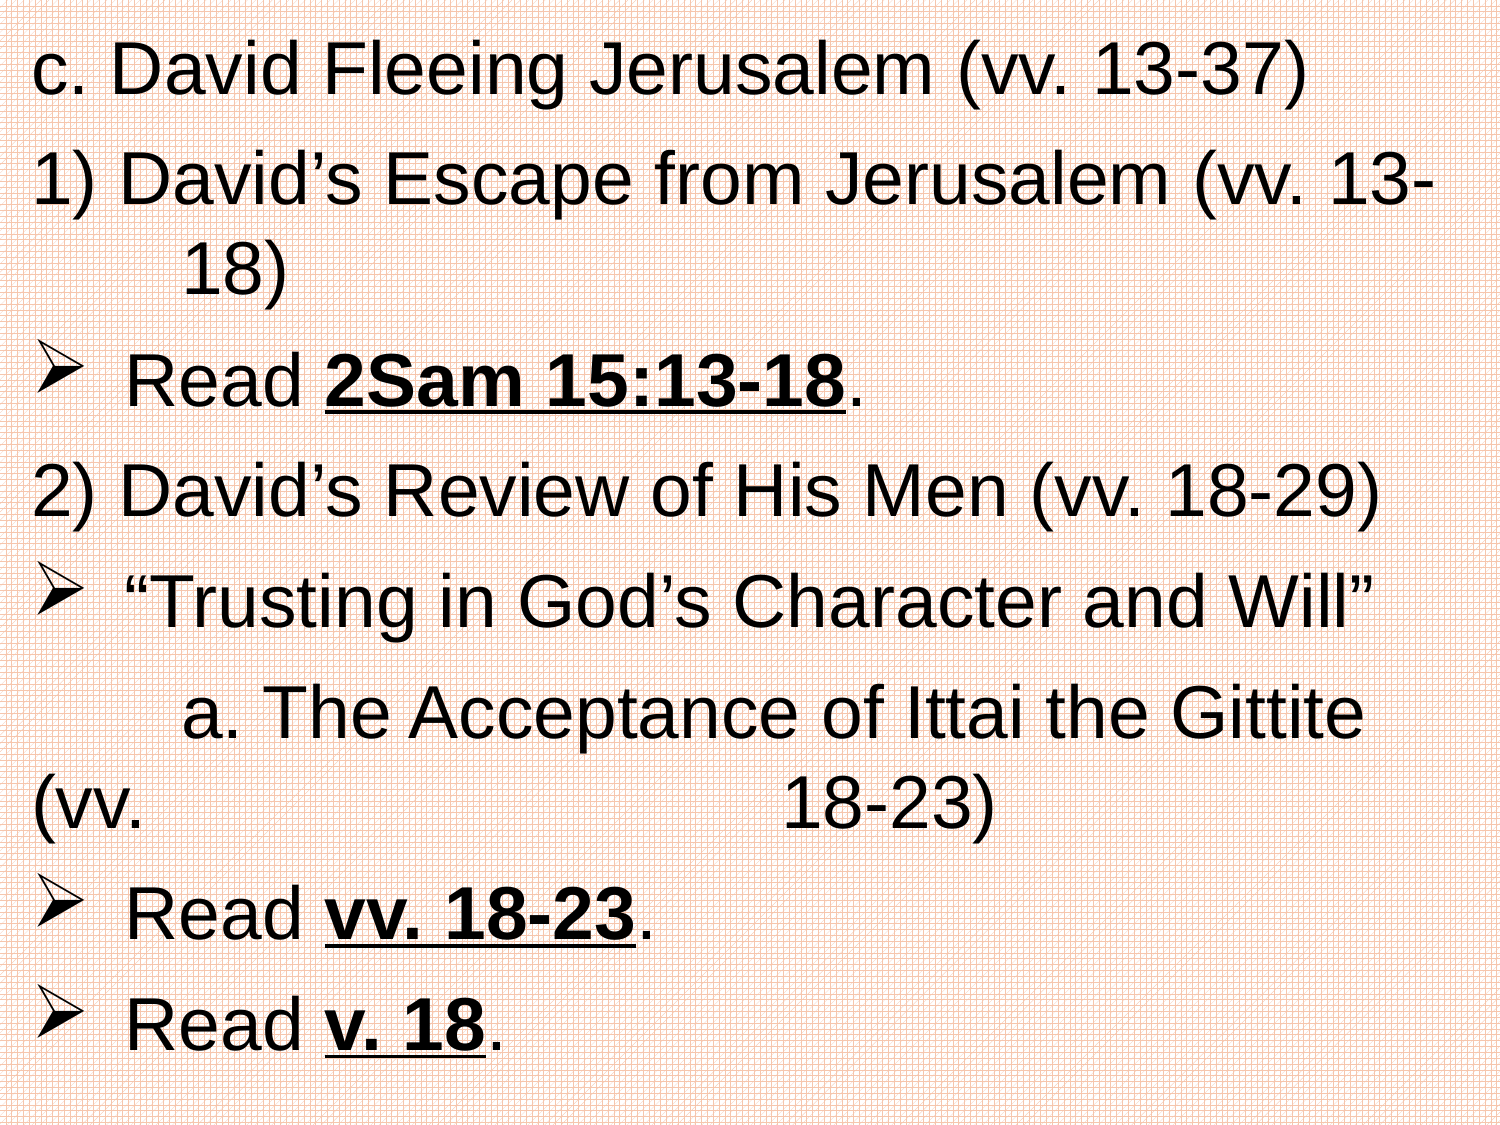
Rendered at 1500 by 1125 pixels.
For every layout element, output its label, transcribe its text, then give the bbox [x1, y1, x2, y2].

subtitle c. David Fleeing Jerusalem (vv. 13-37) 1) David’s Escape from Jerusalem (vv. 13- 18) Read 2Sam 15:13-18. 2) David’s Review of His Men (vv. 18-29) “Trusting in God’s Character and Will” a. The Acceptance of Ittai the Gittite (vv. 18-23) Read vv. 18-23. Read v. 18. [16, 11, 1486, 1104]
